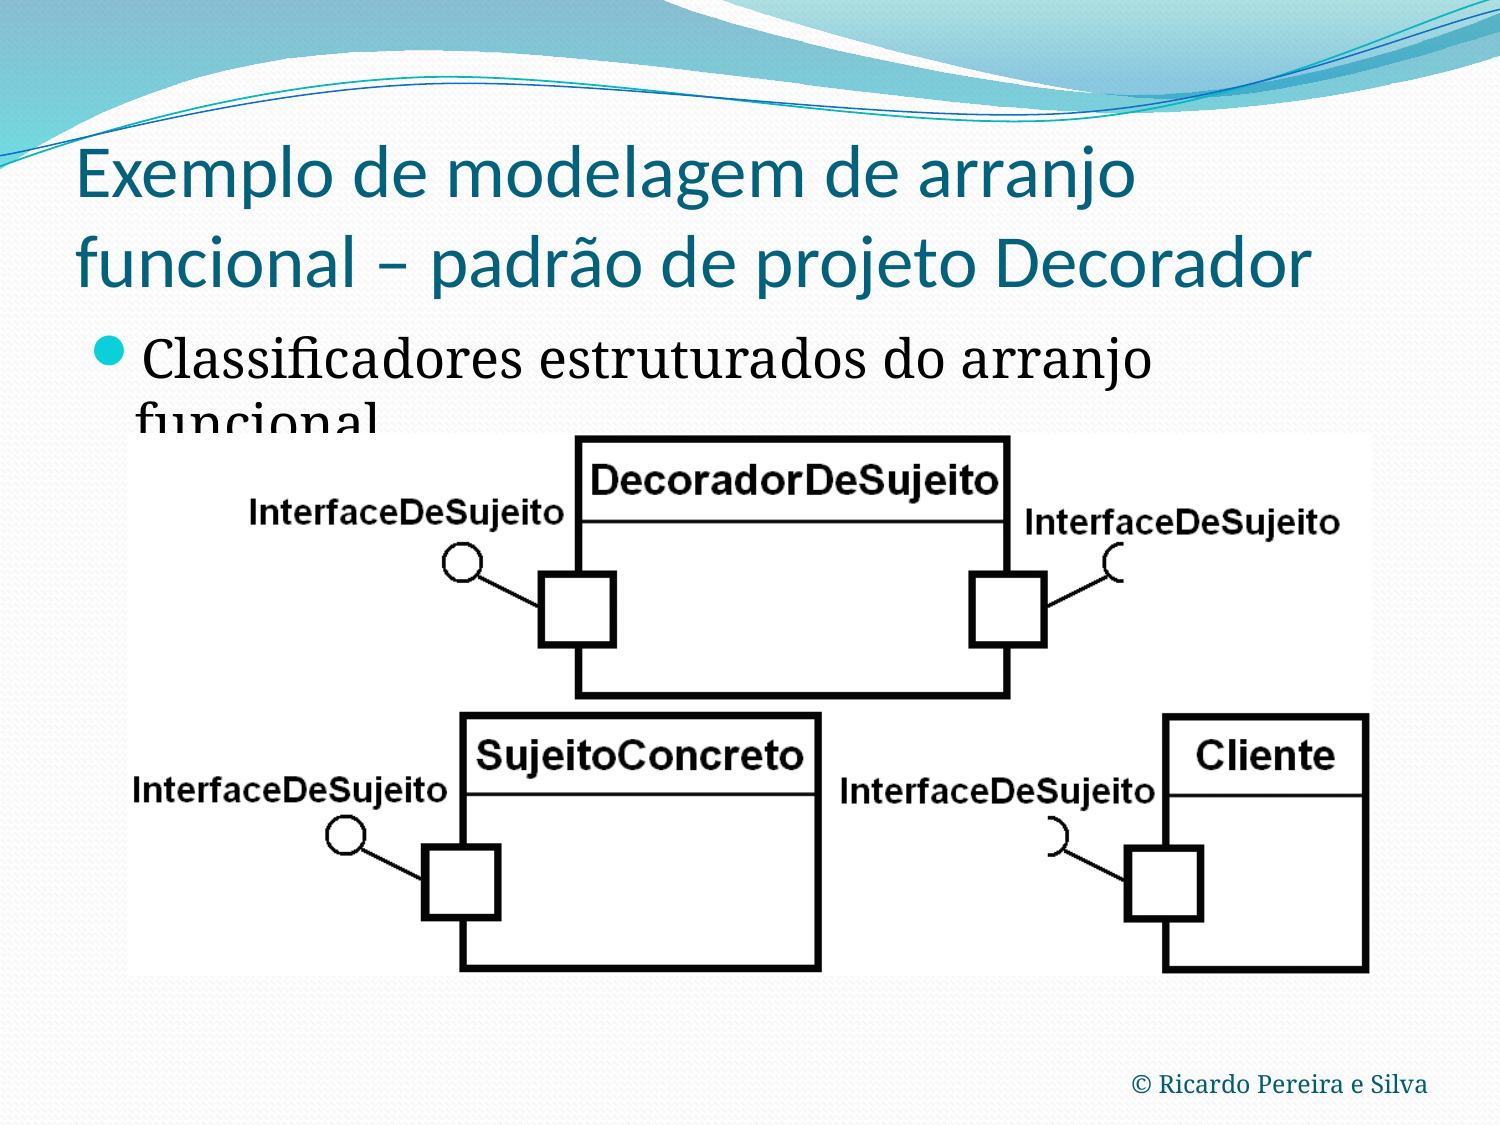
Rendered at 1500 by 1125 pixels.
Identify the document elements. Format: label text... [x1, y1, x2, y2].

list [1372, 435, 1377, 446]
picture [128, 433, 1372, 976]
footer © Ricardo Pereira e Silva [1101, 1042, 1429, 1103]
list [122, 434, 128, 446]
title Exemplo de modelagem de arranjo funcional – padrão de projeto Decorador [75, 115, 1425, 303]
list Classificadores estruturados do arranjo funcional [75, 317, 1425, 446]
